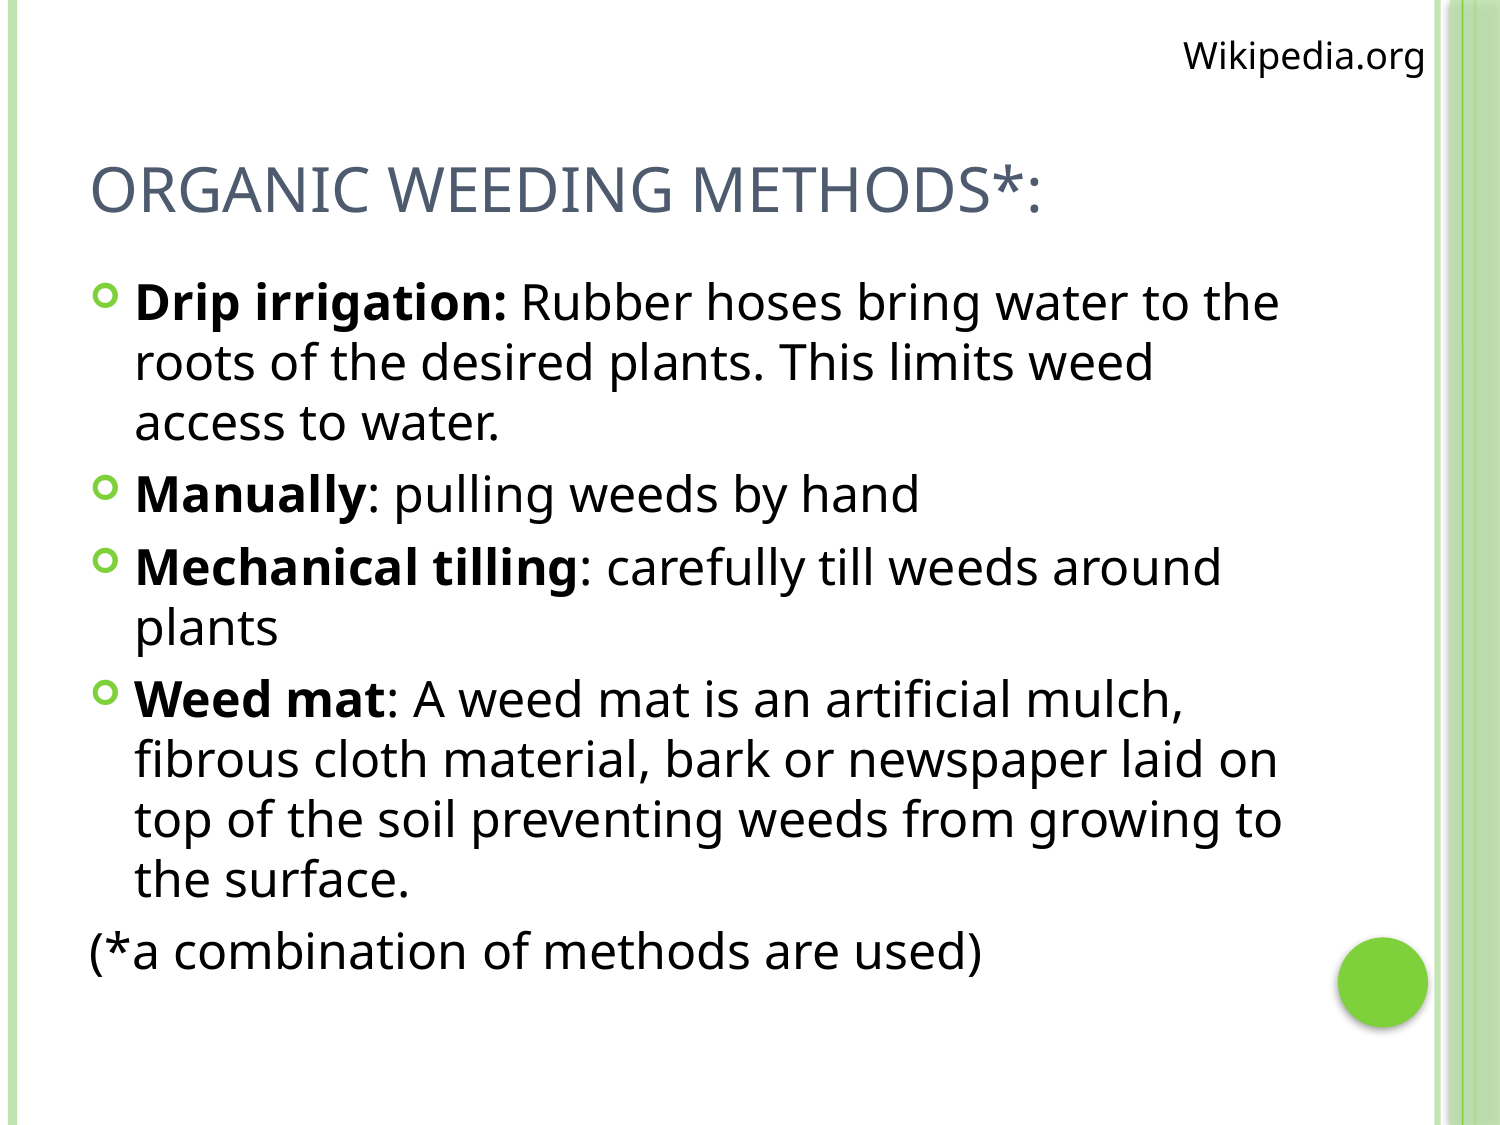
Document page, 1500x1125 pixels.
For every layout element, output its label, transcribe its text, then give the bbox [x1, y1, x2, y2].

text_box Wikipedia.org [1168, 24, 1442, 85]
title Organic Weeding Methods*: [75, 45, 1300, 233]
list Drip irrigation: Rubber hoses bring water to the roots of the desired plants. This limits weed access to water. Manually: pulling weeds by hand Mechanical tilling: carefully till weeds around plants Weed mat: A weed mat is an artificial mulch, fibrous cloth material, bark or newspaper laid on top of the soil preventing weeds from growing to the surface. (*a combination of methods are used) [75, 262, 1300, 1062]
